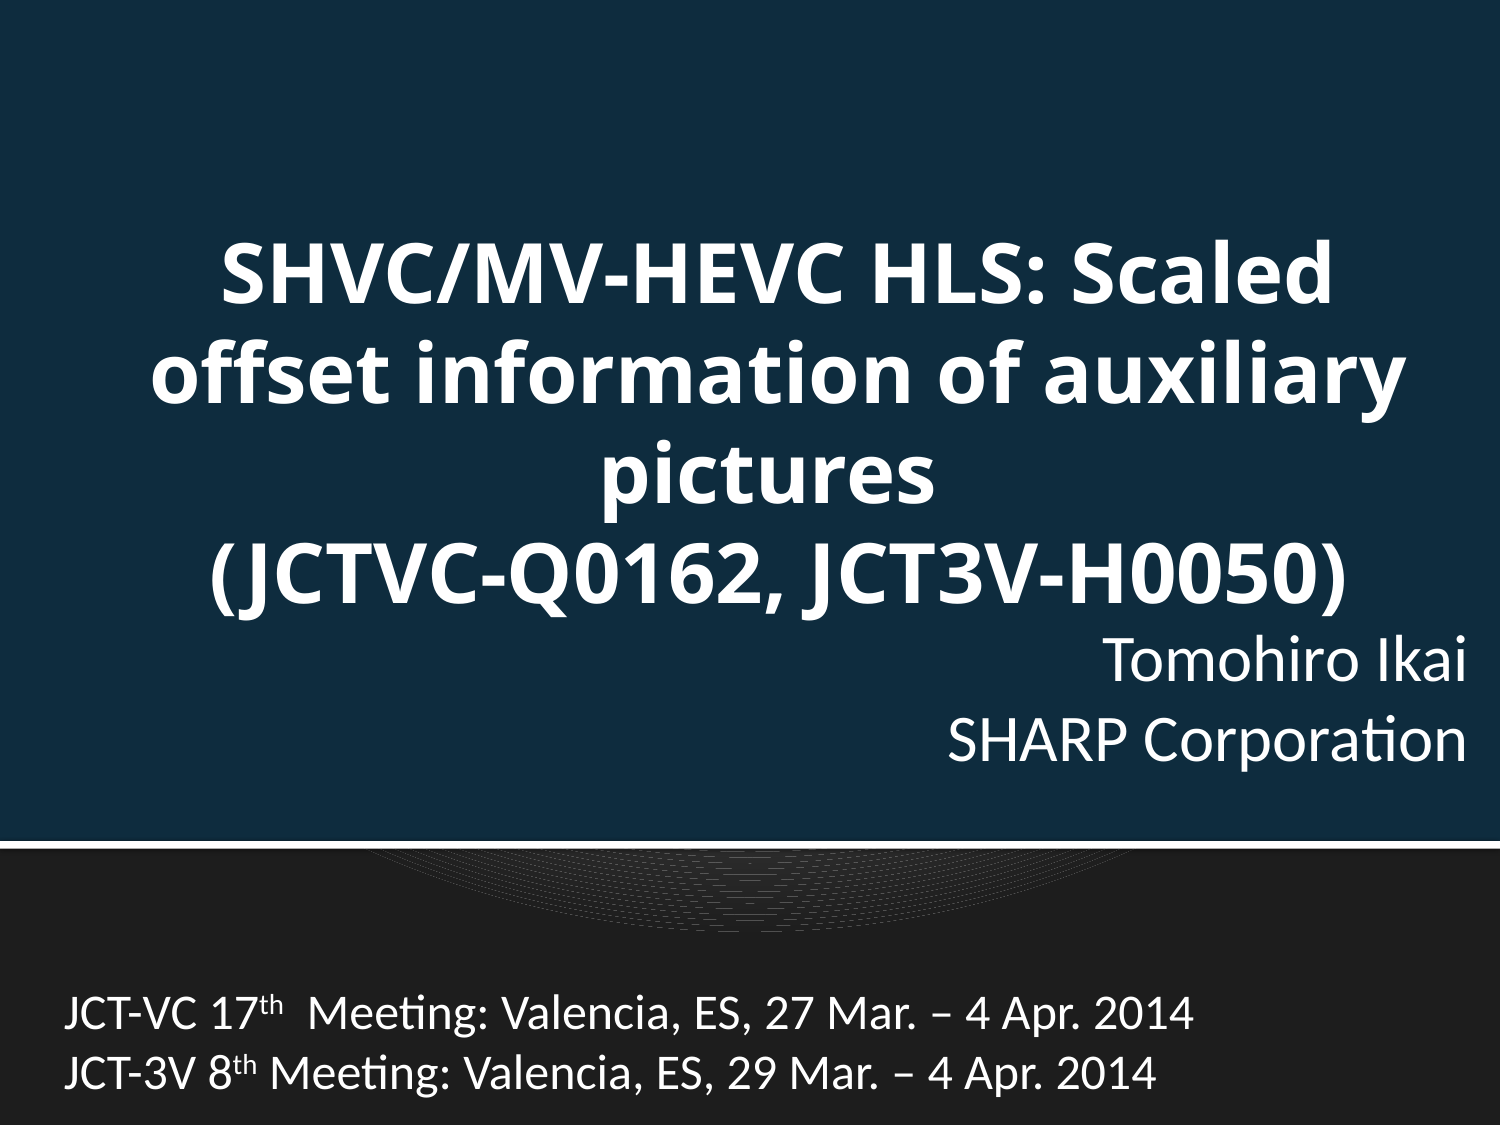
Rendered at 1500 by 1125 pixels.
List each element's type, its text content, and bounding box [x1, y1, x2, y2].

list JCT-VC 17th Meeting: Valencia, ES, 27 Mar. – 4 Apr. 2014 JCT-3V 8th Meeting: Valencia, ES, 29 Mar. – 4 Apr. 2014 [35, 963, 1259, 1035]
title SHVC/MV-HEVC HLS: Scaled offset information of auxiliary pictures (JCTVC-Q0162, JCT3V-H0050) [112, 219, 1438, 419]
subtitle Tomohiro Ikai SHARP Corporation [93, 550, 1477, 776]
